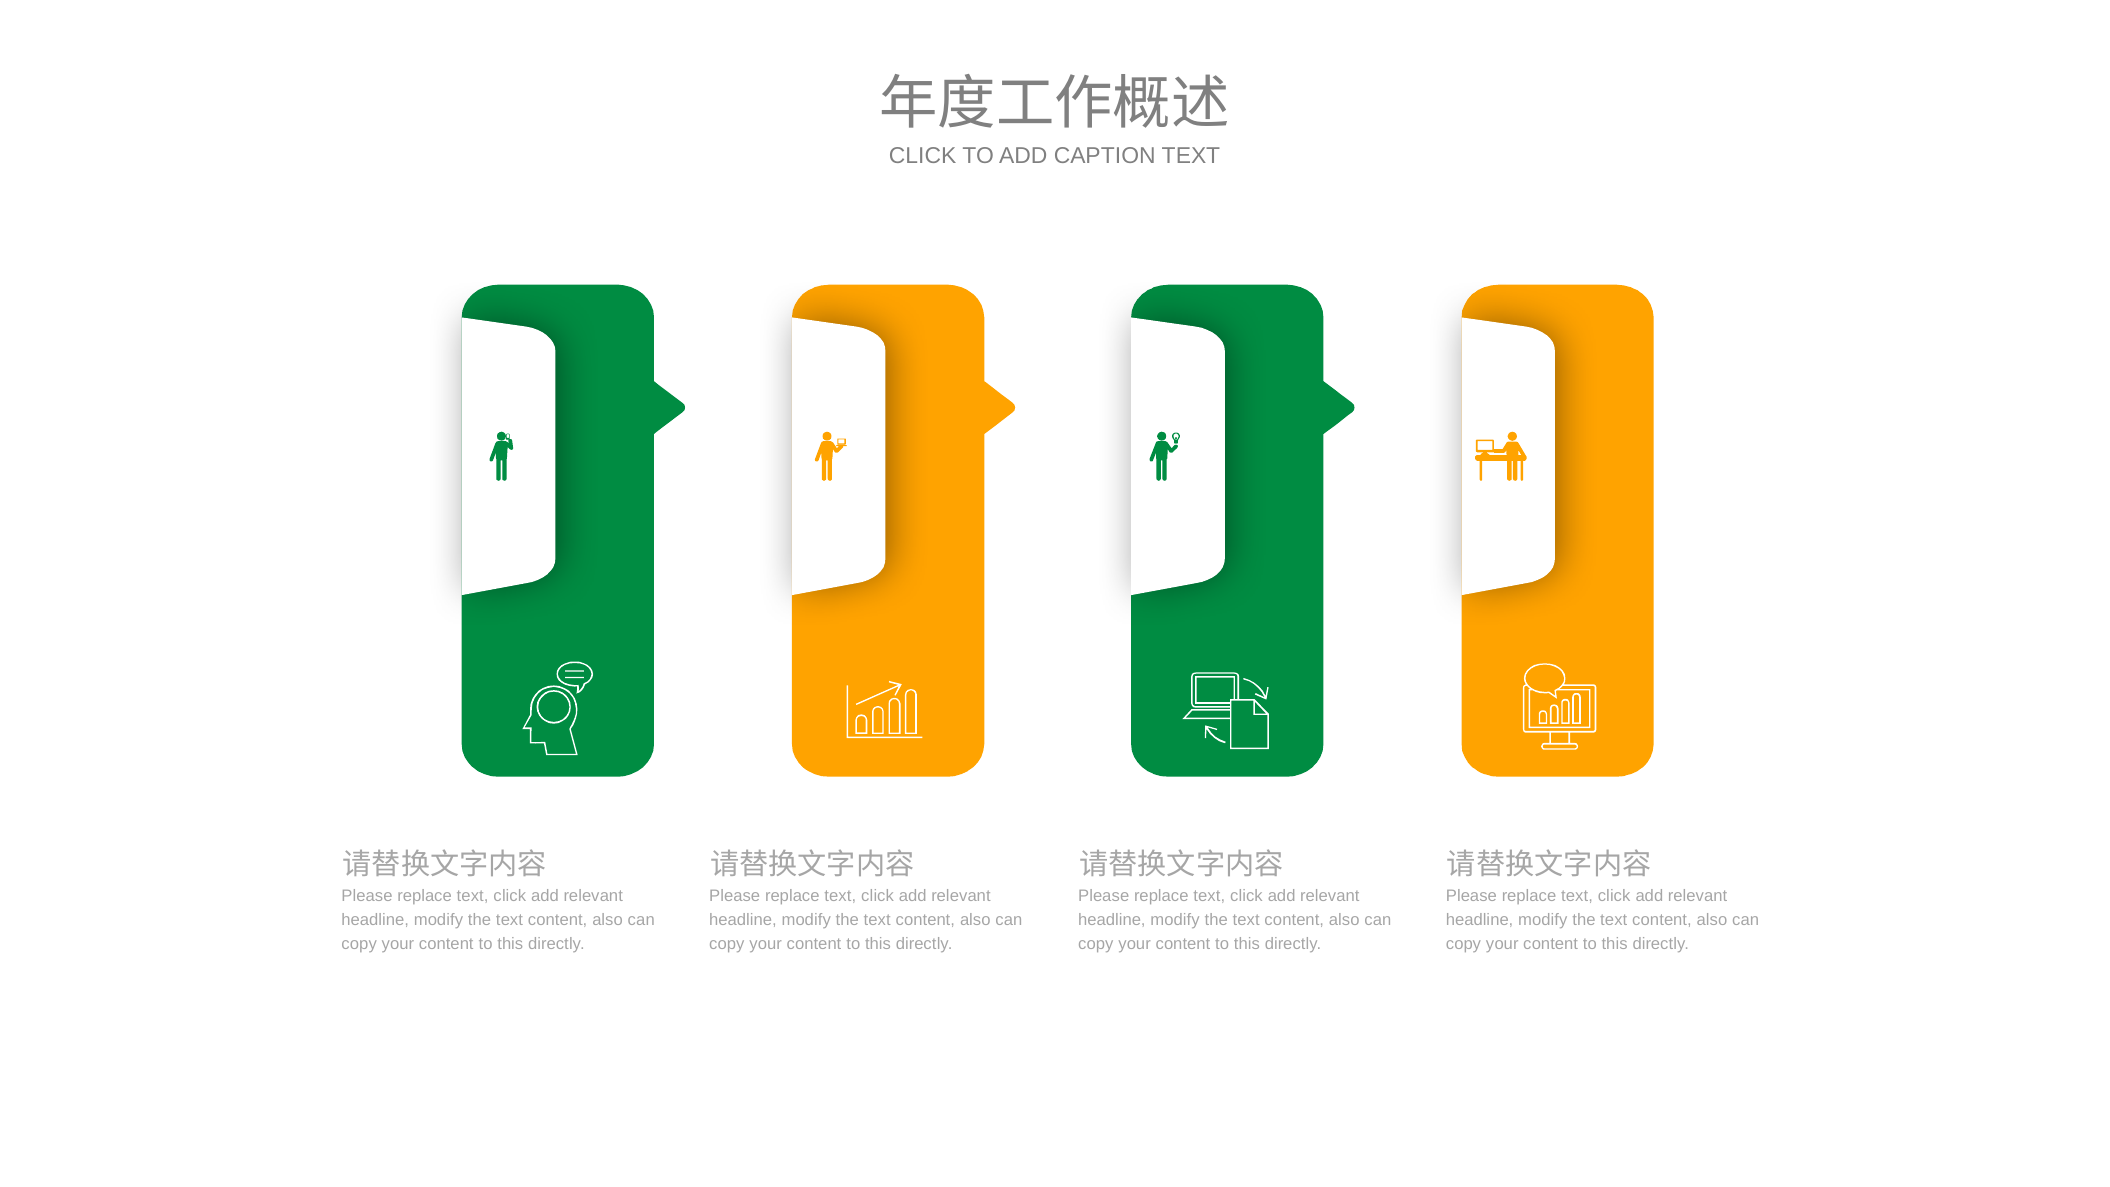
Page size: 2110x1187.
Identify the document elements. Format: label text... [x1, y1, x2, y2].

text_box CLICK TO ADD CAPTION TEXT [865, 140, 1245, 168]
text_box Please replace text, click add relevant headline, modify the text content, also can copy your content to this directly. [1431, 873, 1782, 960]
text_box 请替换文字内容 [695, 831, 930, 888]
text_box [1133, 756, 1321, 777]
text_box Please replace text, click add relevant headline, modify the text content, also can copy your content to this directly. [326, 873, 677, 960]
text_box Please replace text, click add relevant headline, modify the text content, also can copy your content to this directly. [1063, 873, 1414, 960]
text_box [791, 284, 1016, 661]
text_box 请替换文字内容 [1064, 831, 1299, 888]
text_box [1461, 317, 1555, 596]
text_box [1461, 284, 1654, 777]
text_box 请替换文字内容 [327, 831, 563, 888]
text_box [791, 317, 886, 596]
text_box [461, 317, 556, 596]
text_box 年度工作概述 [865, 65, 1245, 136]
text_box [1131, 317, 1225, 596]
text_box [461, 284, 686, 777]
text_box [1131, 284, 1355, 661]
text_box [794, 756, 982, 777]
text_box Please replace text, click add relevant headline, modify the text content, also can copy your content to this directly. [694, 873, 1045, 960]
text_box 请替换文字内容 [1432, 831, 1667, 888]
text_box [522, 661, 1597, 756]
